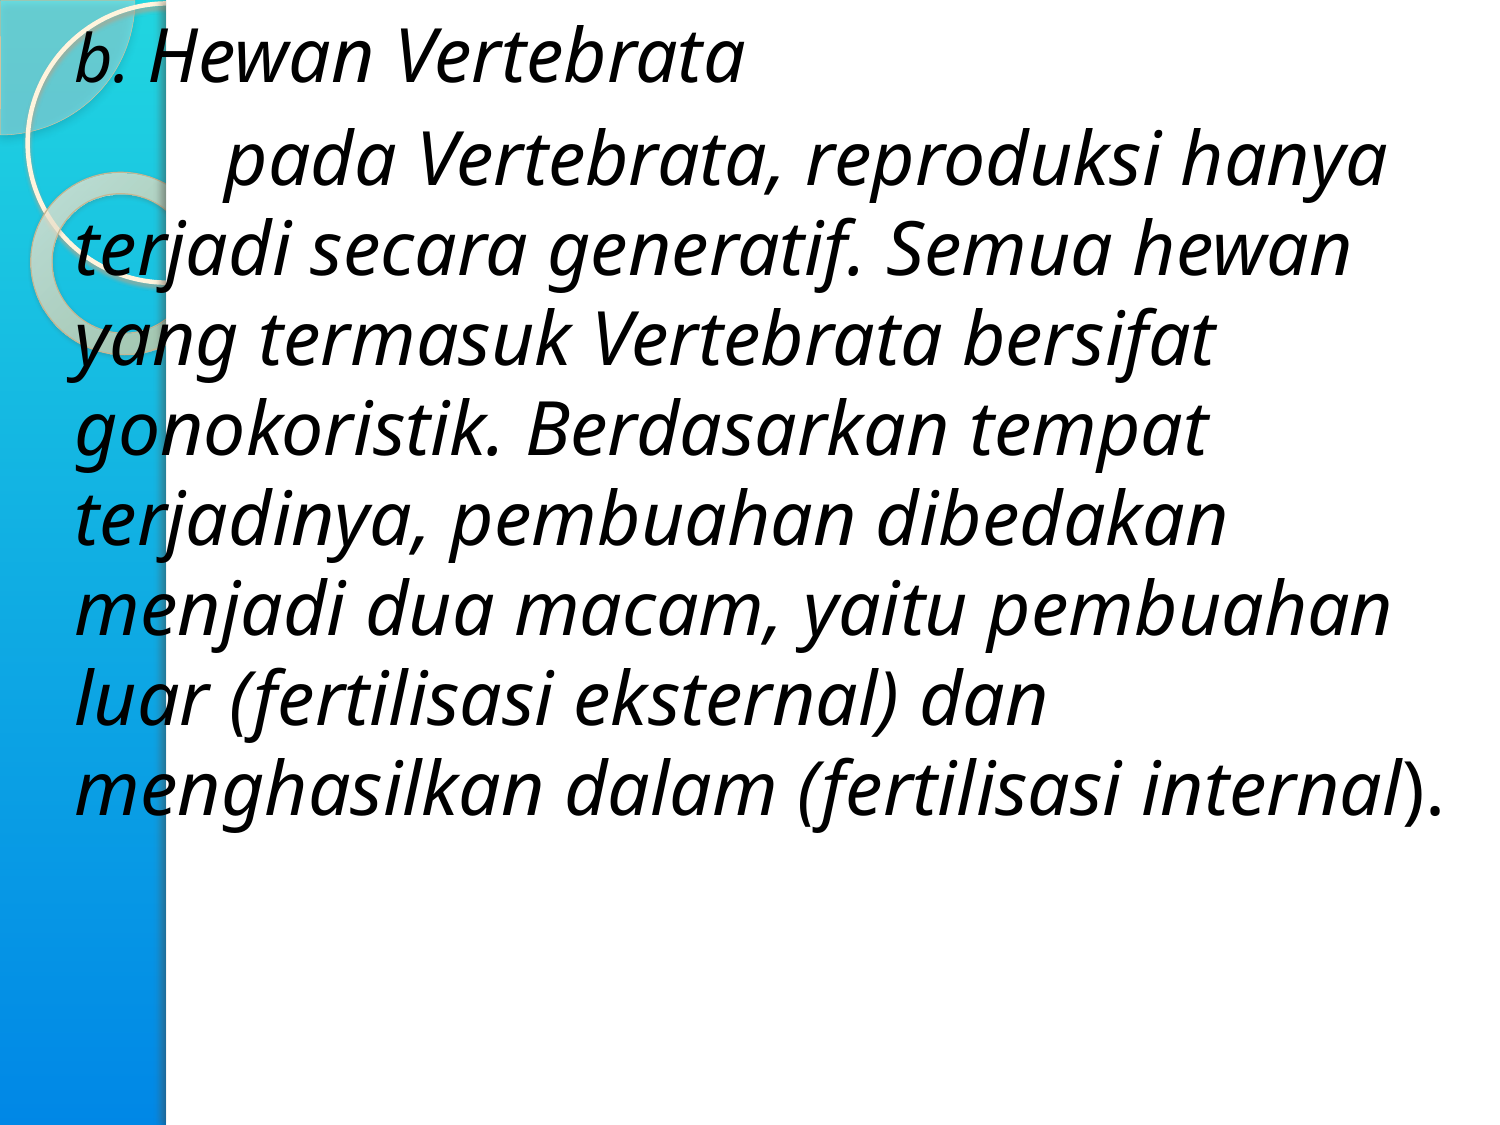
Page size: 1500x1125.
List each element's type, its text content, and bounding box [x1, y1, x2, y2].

list b. Hewan Vertebrata pada Vertebrata, reproduksi hanya terjadi secara generatif. Semua hewan yang termasuk Vertebrata bersifat gonokoristik. Berdasarkan tempat terjadinya, pembuahan dibedakan menjadi dua macam, yaitu pembuahan luar (fertilisasi eksternal) dan menghasilkan dalam (fertilisasi internal). [0, 0, 1500, 1125]
